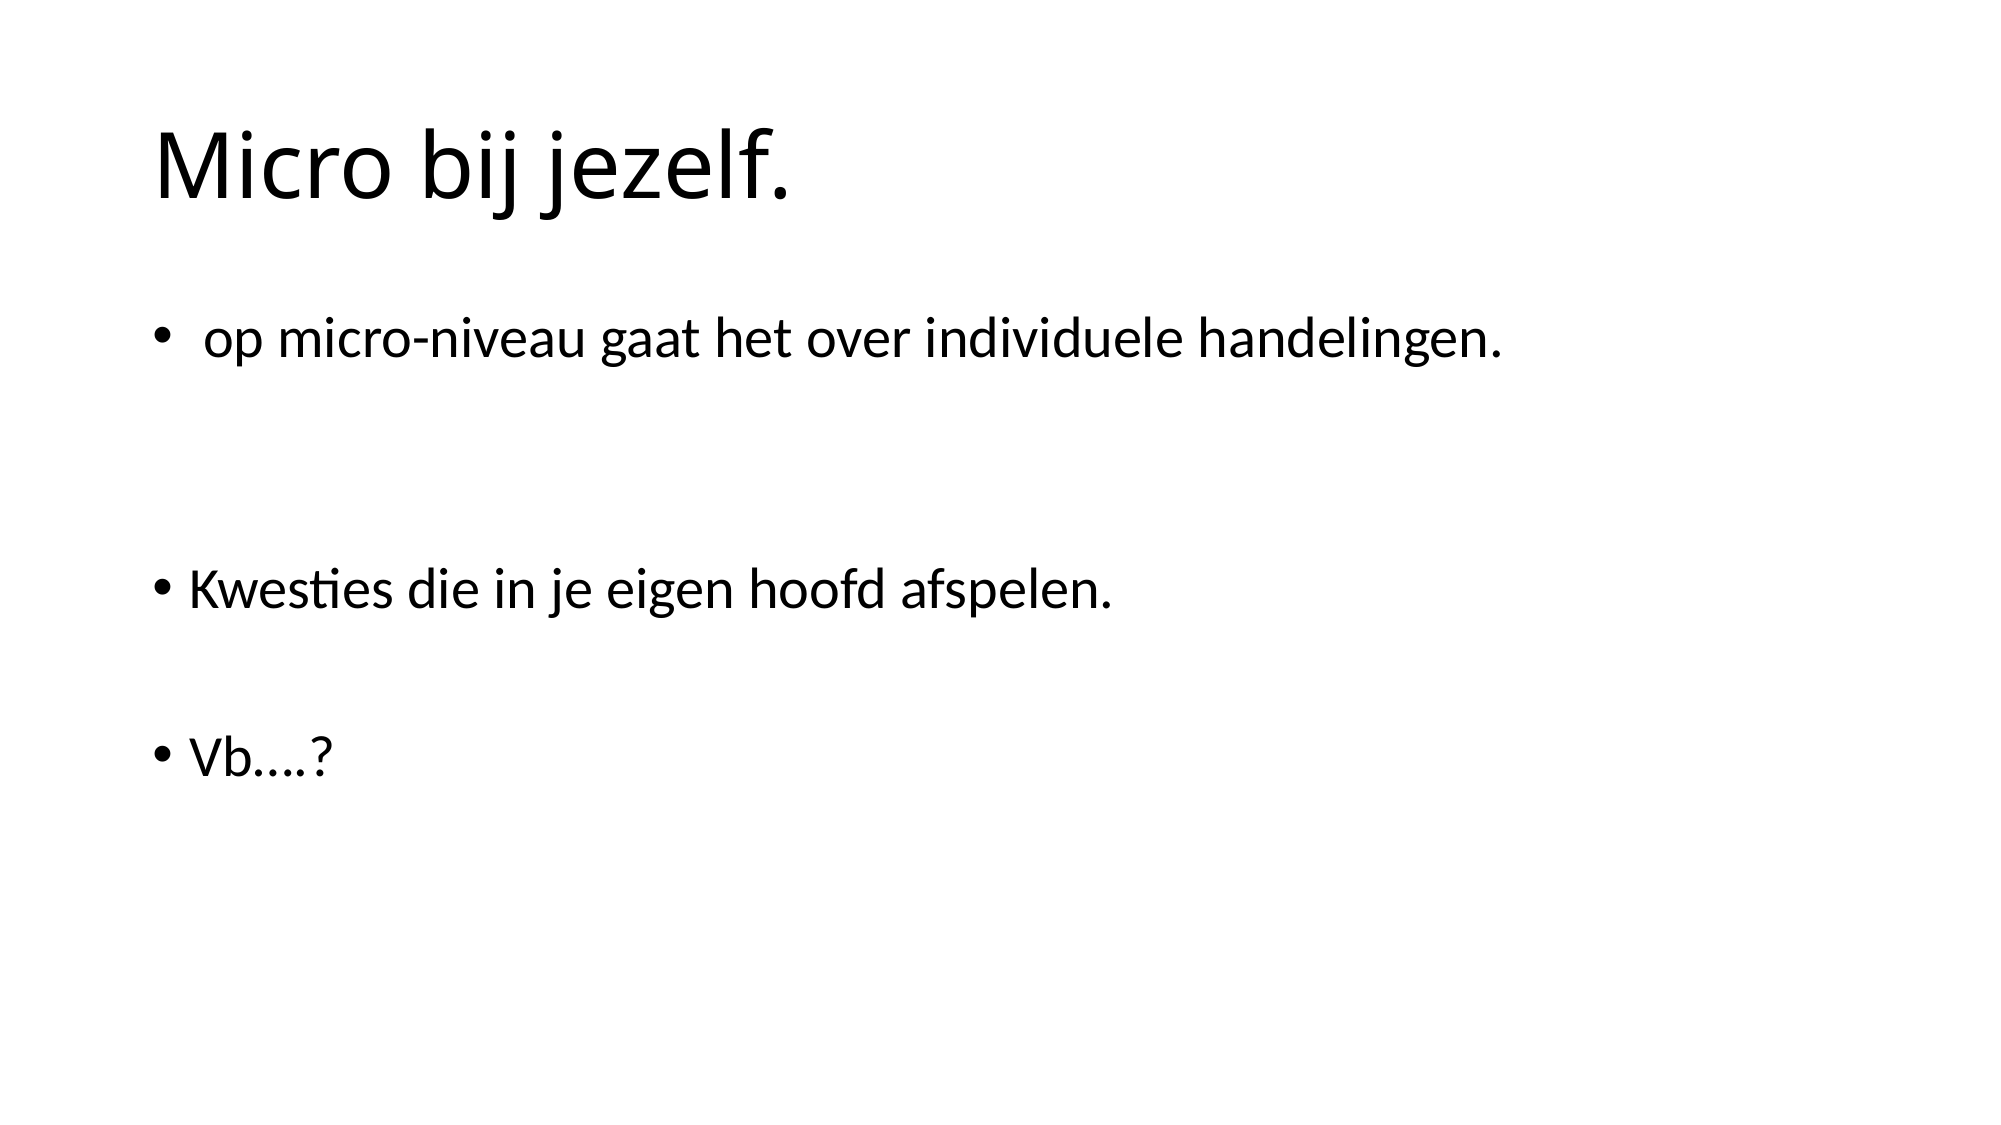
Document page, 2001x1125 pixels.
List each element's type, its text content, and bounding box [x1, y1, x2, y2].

title Micro bij jezelf. [137, 59, 1863, 278]
list op micro-niveau gaat het over individuele handelingen. Kwesties die in je eigen hoofd afspelen. Vb….? [137, 299, 1863, 1014]
